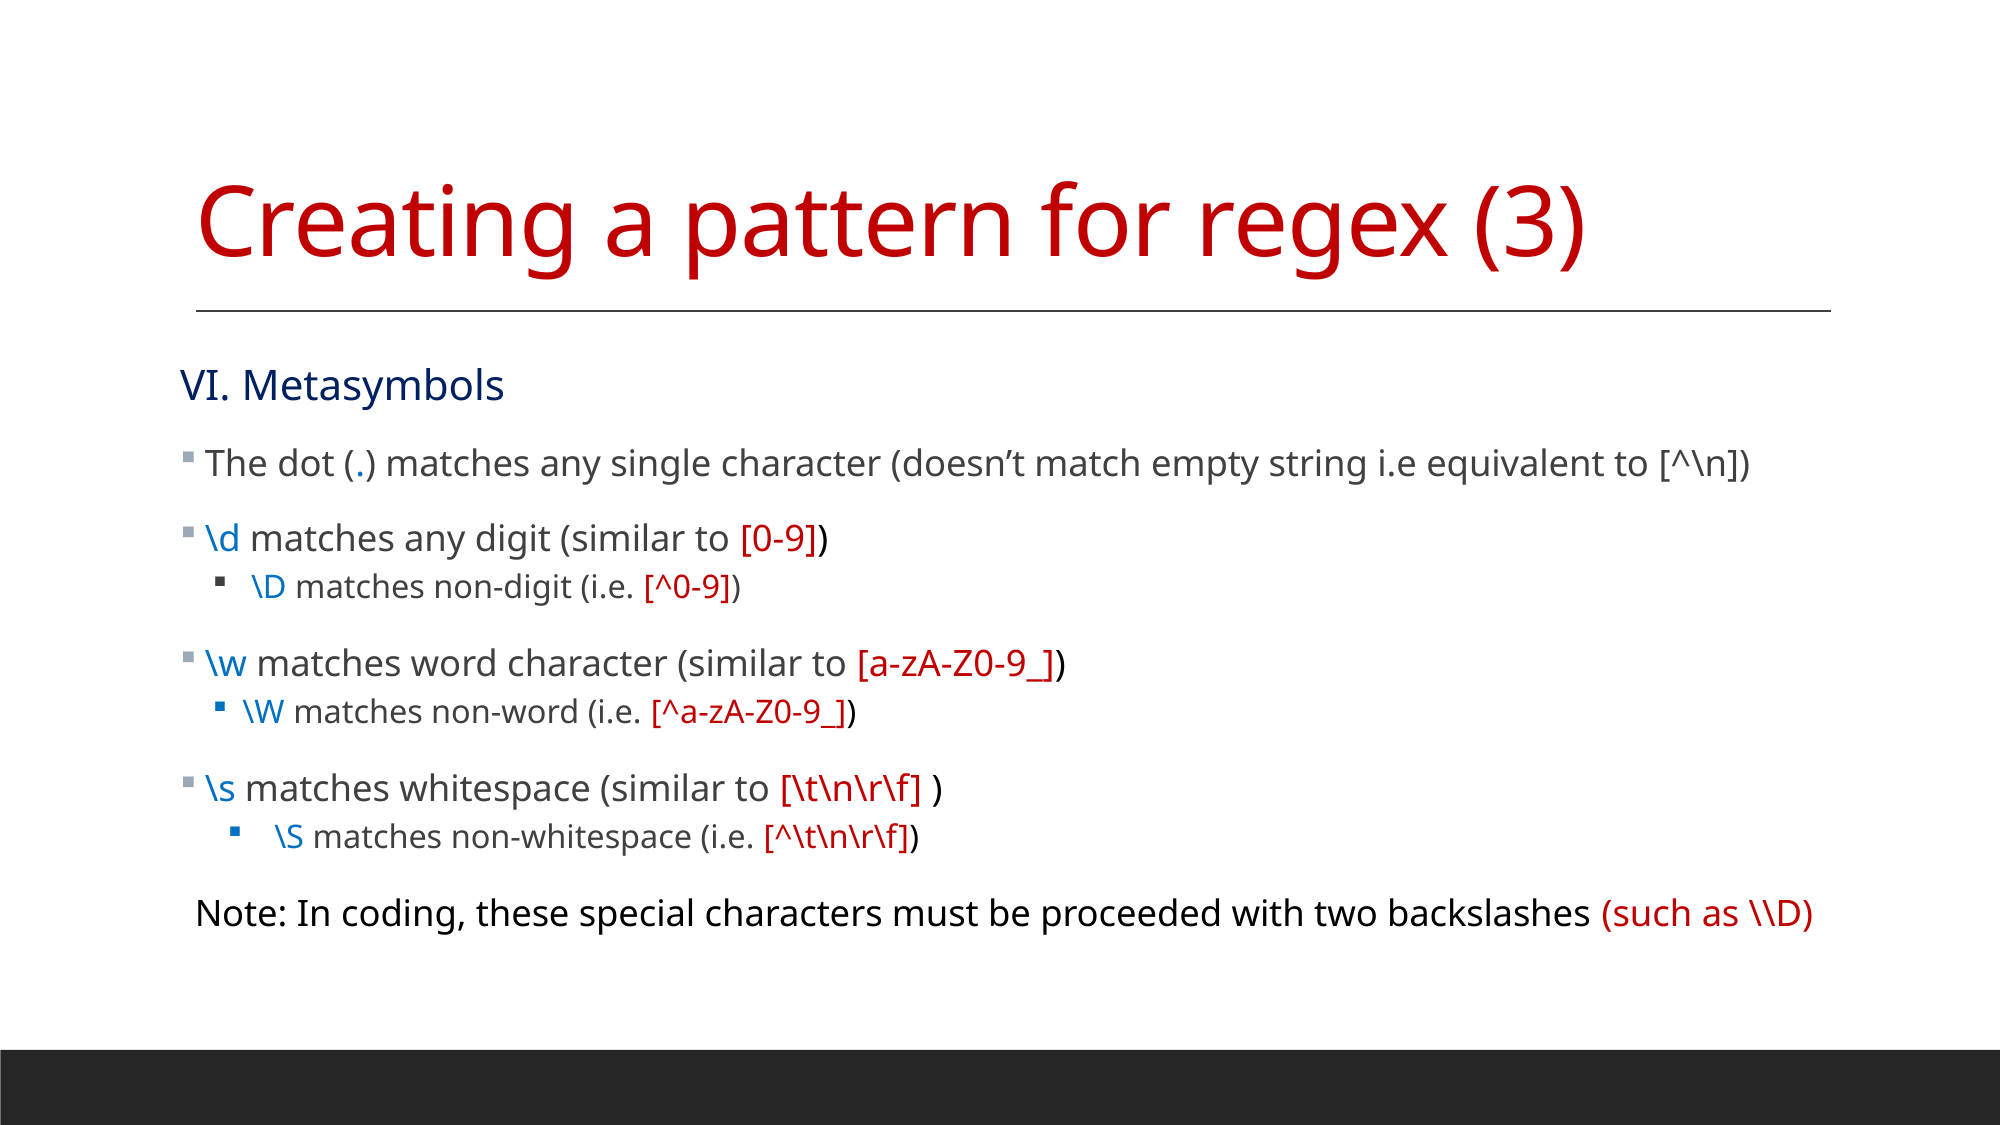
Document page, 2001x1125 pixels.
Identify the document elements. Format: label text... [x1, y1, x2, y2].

title Creating a pattern for regex (3) [180, 47, 1830, 285]
list VI. Metasymbols The dot (.) matches any single character (doesn’t match empty string i.e equivalent to [^\n]) \d matches any digit (similar to [0-9]) \D matches non-digit (i.e. [^0-9]) \w matches word character (similar to [a-zA-Z0-9_]) \W matches non-word (i.e. [^a-zA-Z0-9_]) \s matches whitespace (similar to [\t\n\r\f] ) \S matches non-whitespace (i.e. [^\t\n\r\f]) Note: In coding, these special characters must be proceeded with two backslashes (such as \\D) [180, 345, 1830, 963]
